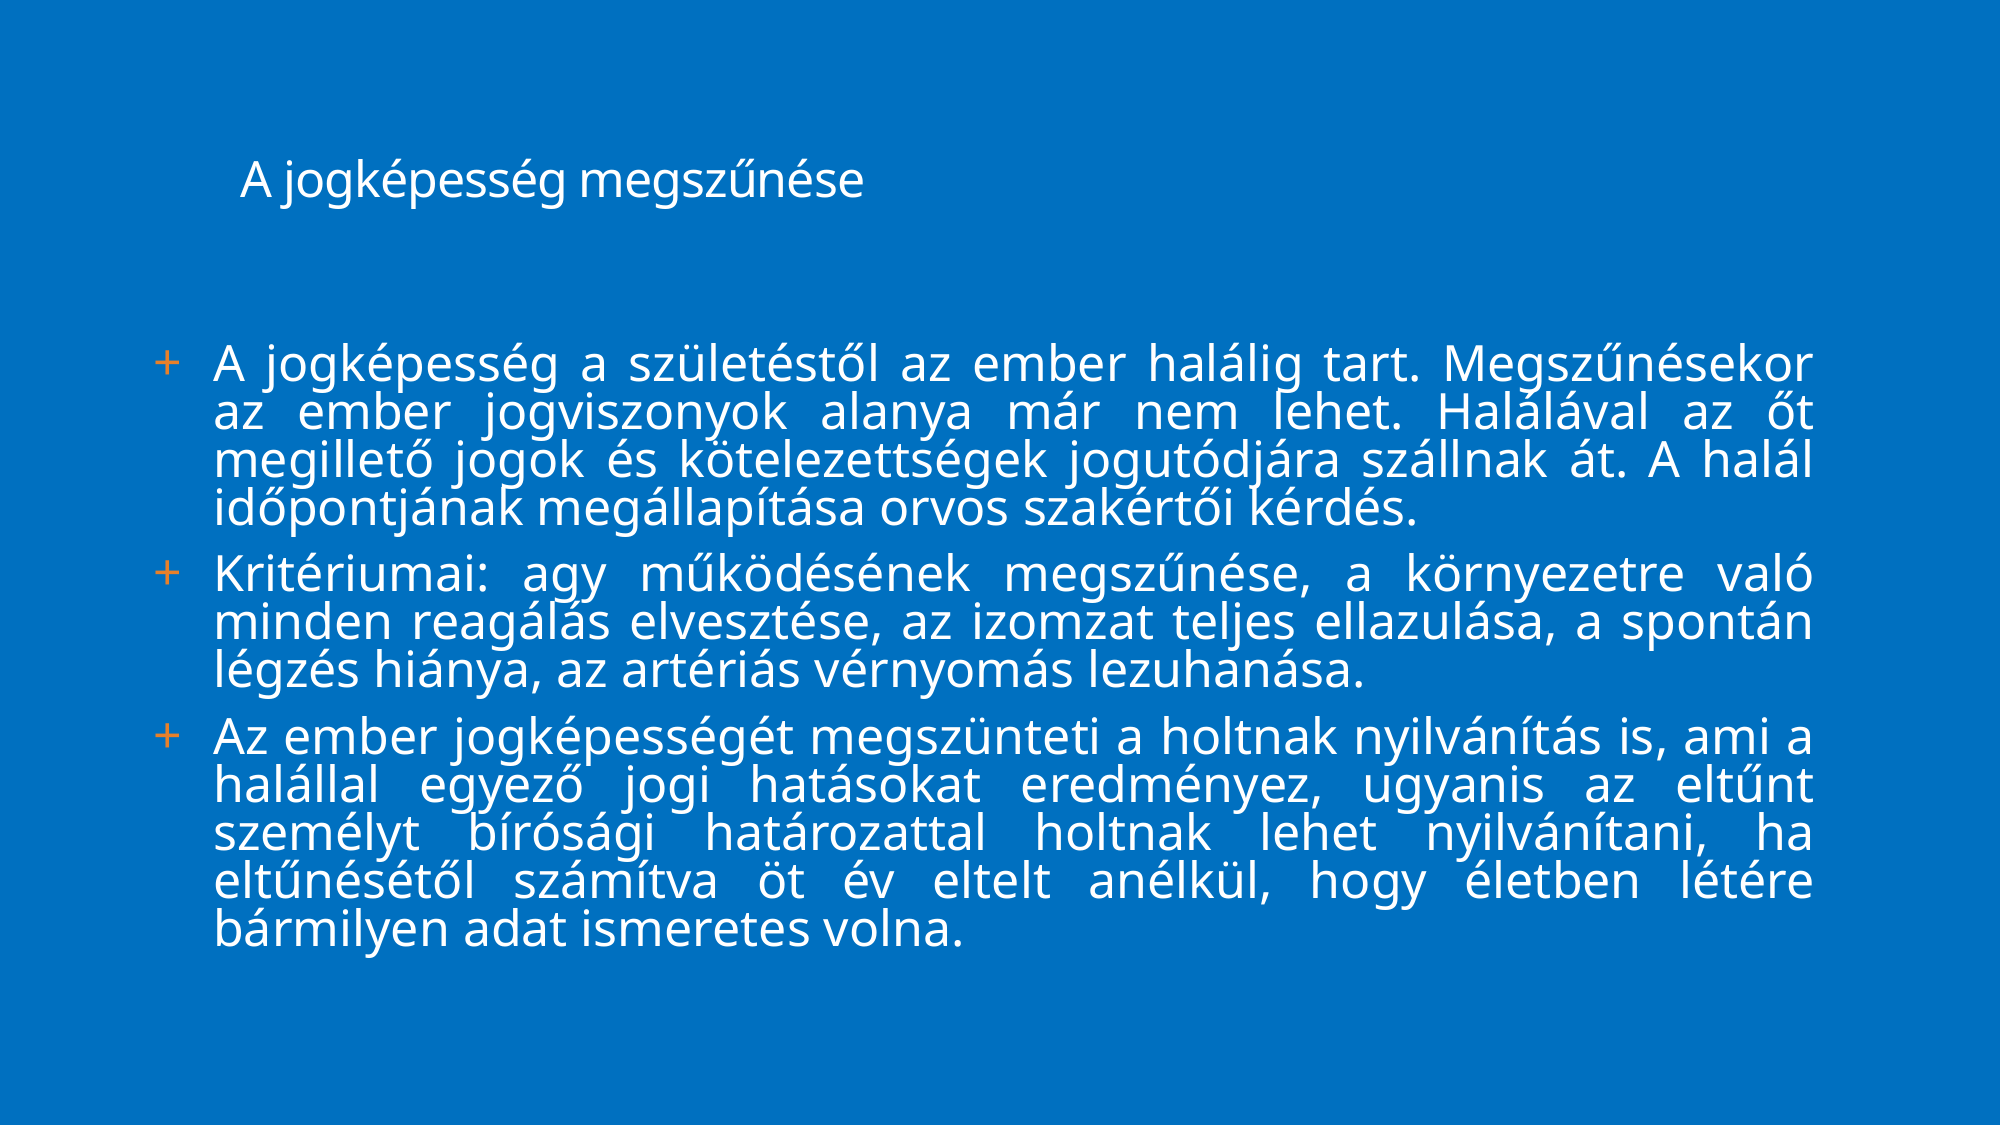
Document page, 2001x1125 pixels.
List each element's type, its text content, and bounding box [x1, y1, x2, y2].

list A jogképesség a születéstől az ember halálig tart. Megszűnésekor az ember jogviszonyok alanya már nem lehet. Halálával az őt megillető jogok és kötelezettségek jogutódjára szállnak át. A halál időpontjának megállapítása orvos szakértői kérdés. Kritériumai: agy működésének megszűnése, a környezetre való minden reagálás elvesztése, az izomzat teljes ellazulása, a spontán légzés hiánya, az artériás vérnyomás lezuhanása. Az ember jogképességét megszünteti a holtnak nyilvánítás is, ami a halállal egyező jogi hatásokat eredményez, ugyanis az eltűnt személyt bírósági határozattal holtnak lehet nyilvánítani, ha eltűnésétől számítva öt év eltelt anélkül, hogy életben létére bármilyen adat ismeretes volna. [138, 335, 1831, 1125]
title A jogképesség megszűnése [225, 144, 1726, 335]
